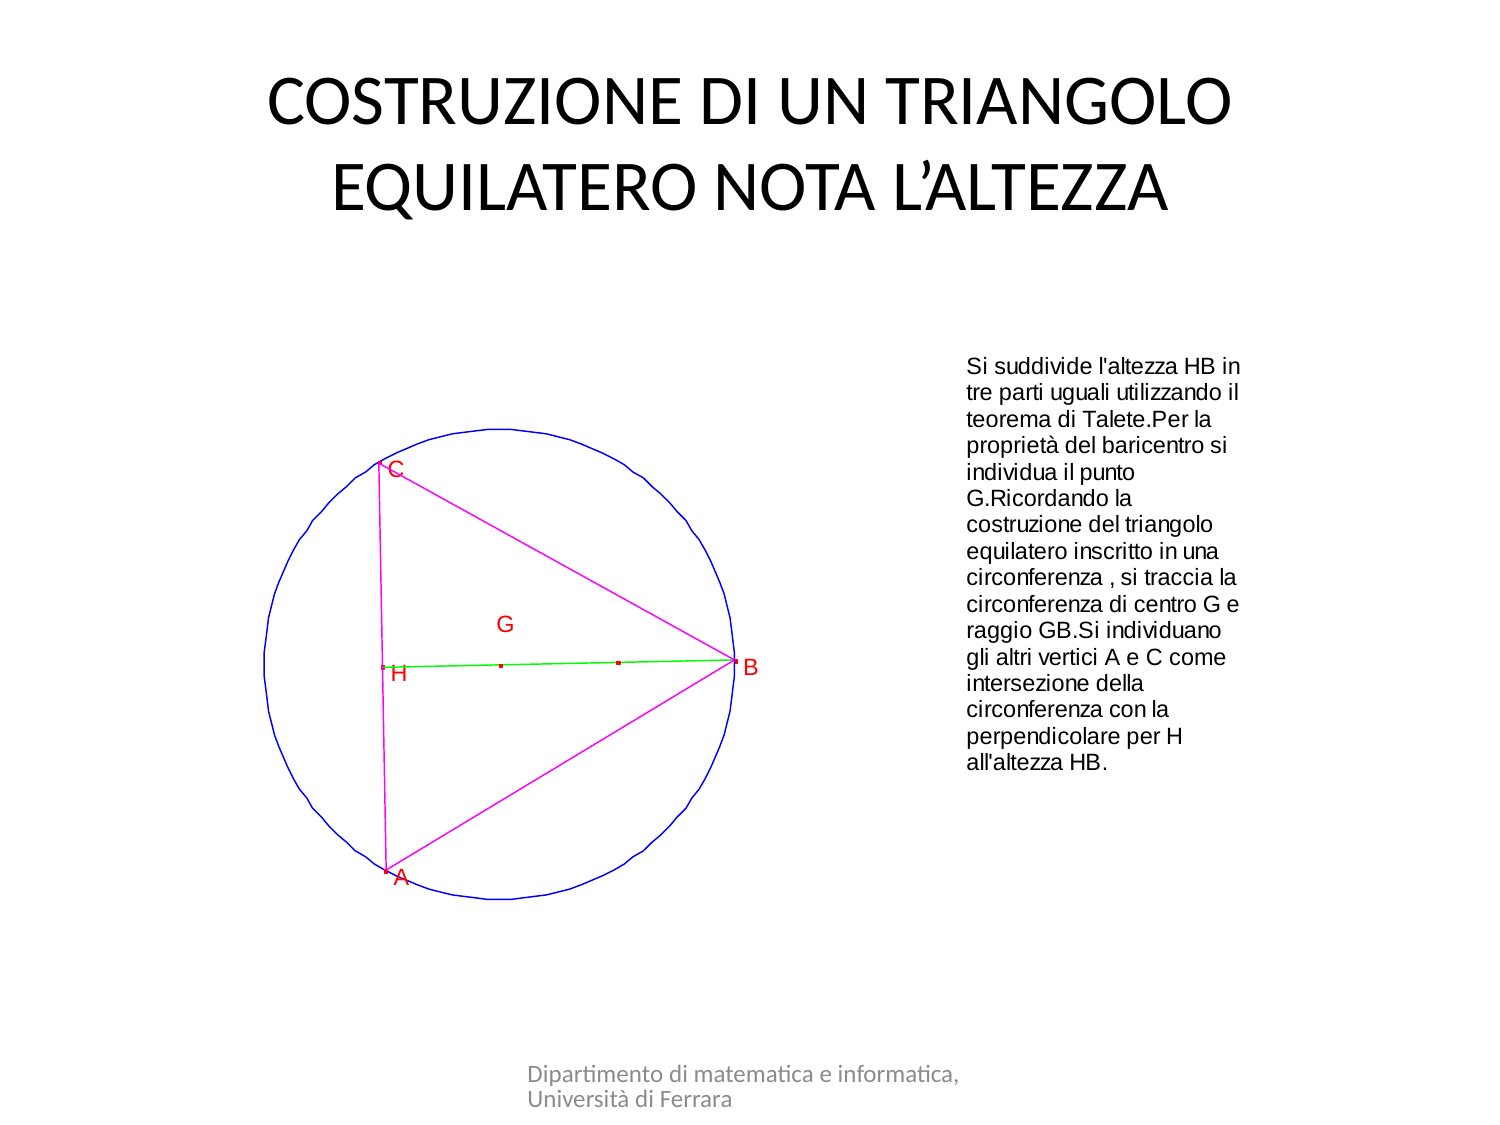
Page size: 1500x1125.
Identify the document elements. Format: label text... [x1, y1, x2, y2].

footer Dipartimento di matematica e informatica, Università di Ferrara [512, 1065, 988, 1103]
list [0, 125, 1500, 1054]
title Costruzione di un triangolo equilatero nota l’altezza [75, 45, 1425, 122]
